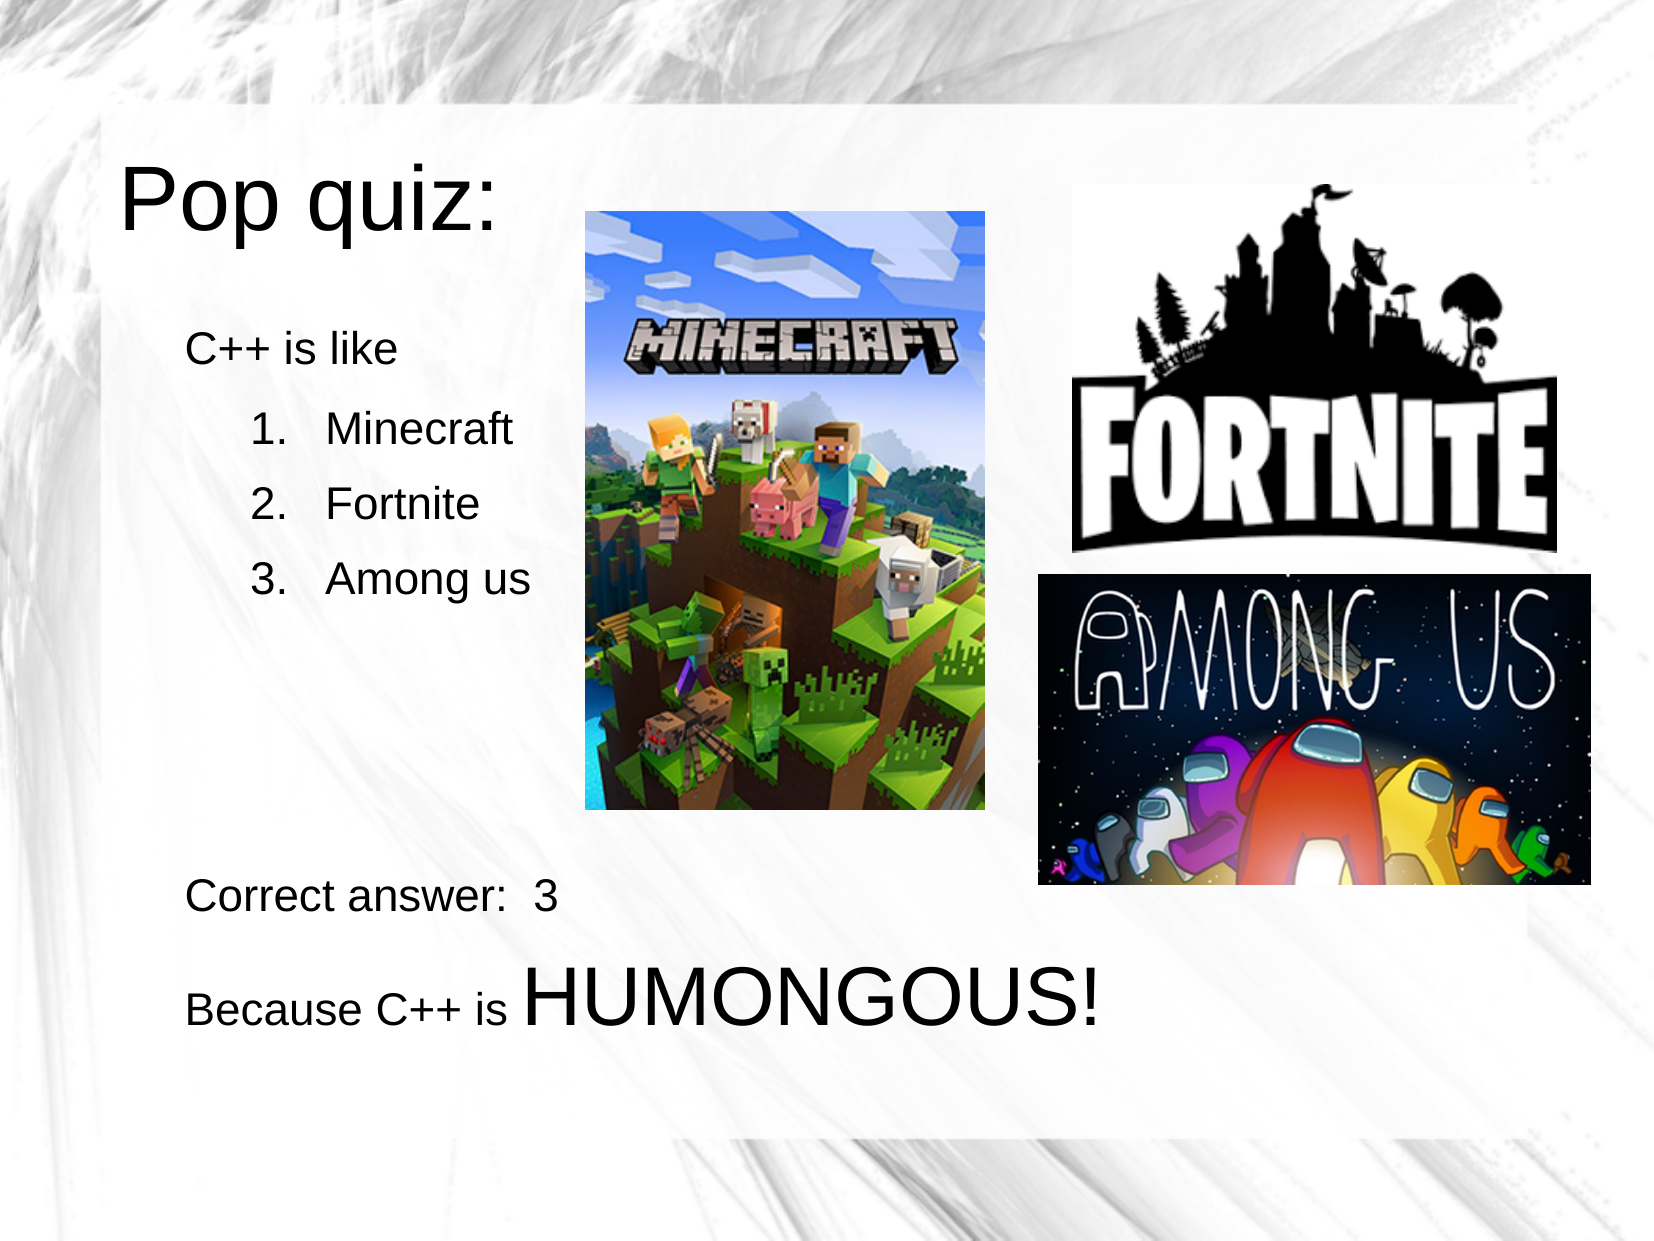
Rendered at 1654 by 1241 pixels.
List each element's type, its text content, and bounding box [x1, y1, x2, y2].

list C++ is like Minecraft Fortnite Among us Correct answer: 3 Because C++ is HUMONGOUS! [167, 319, 1620, 1109]
picture [0, 0, 1654, 1241]
title Pop quiz: [118, 93, 1506, 299]
